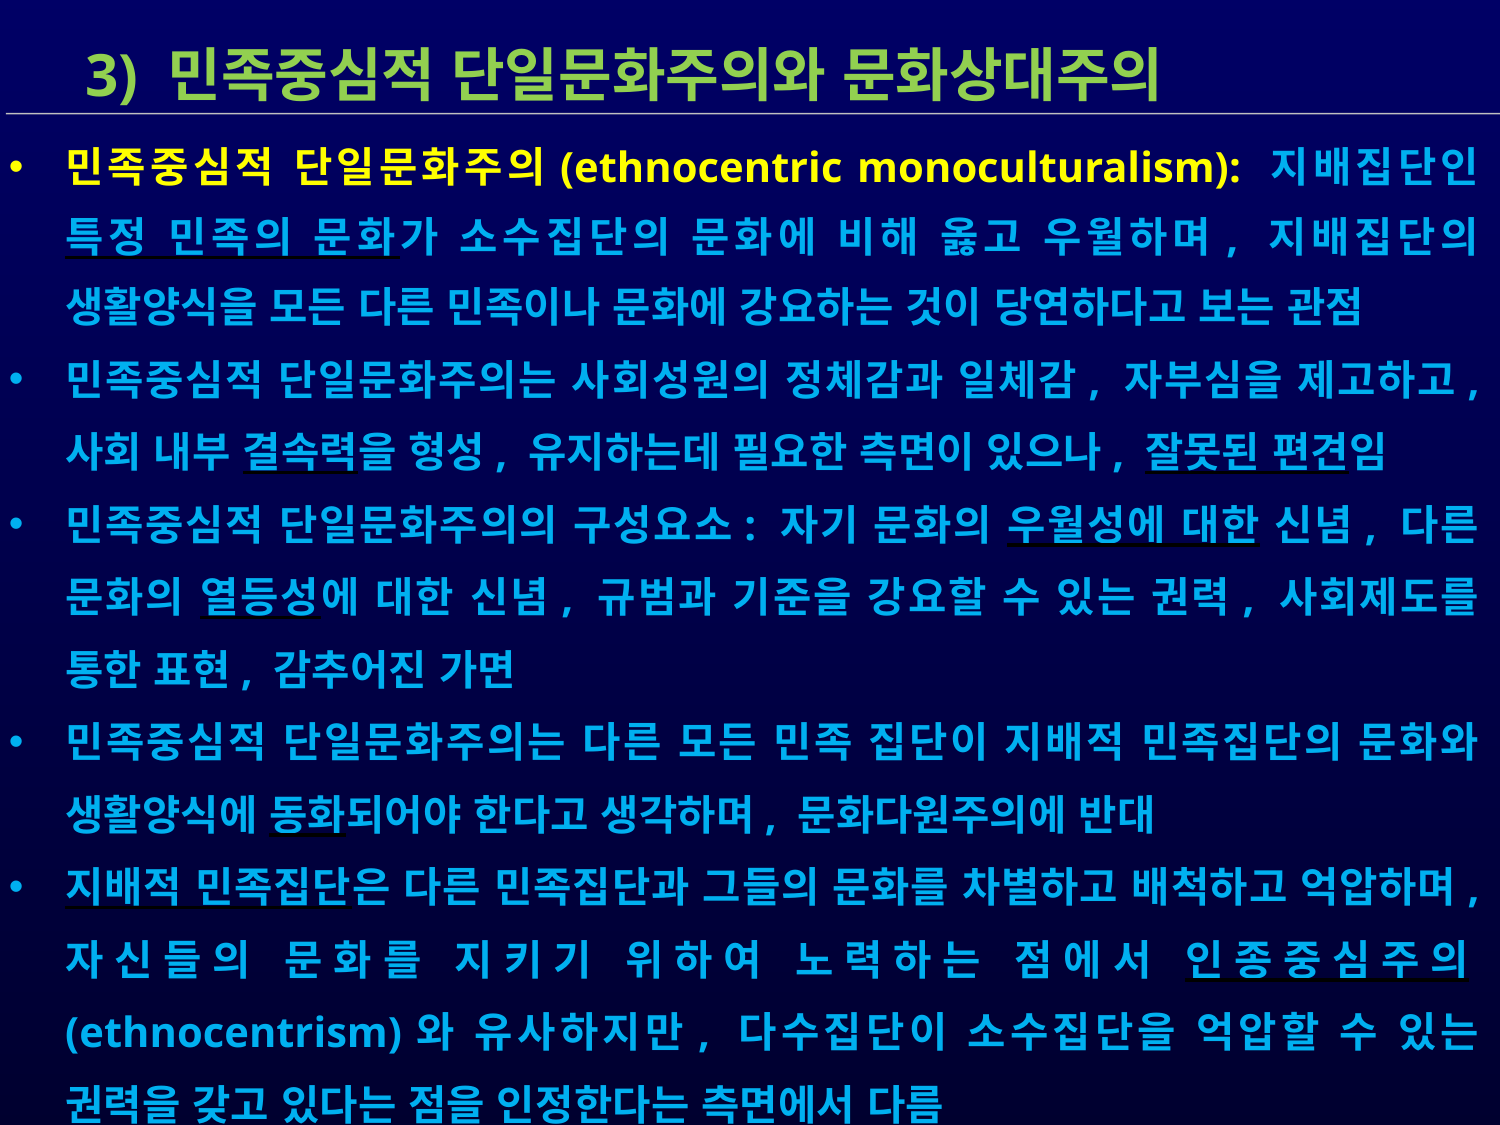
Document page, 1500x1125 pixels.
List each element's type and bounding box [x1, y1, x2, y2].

text_box [0, 30, 1500, 1125]
